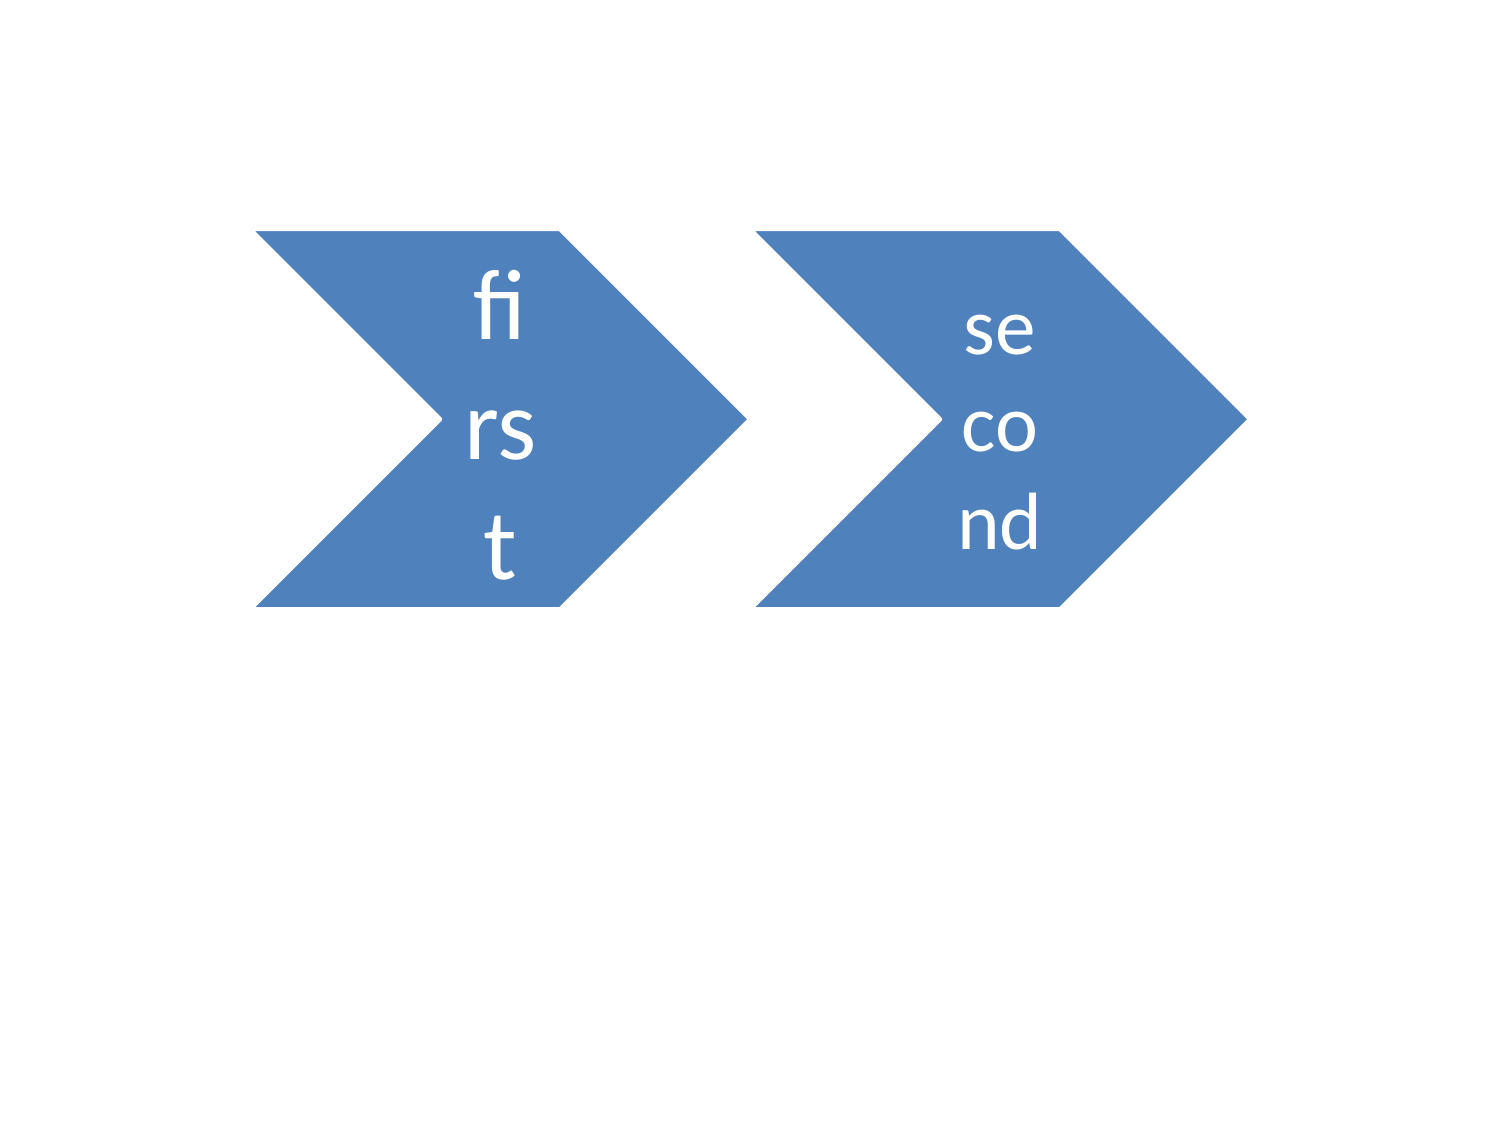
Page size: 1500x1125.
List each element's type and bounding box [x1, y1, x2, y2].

text_box [249, 228, 1251, 610]
